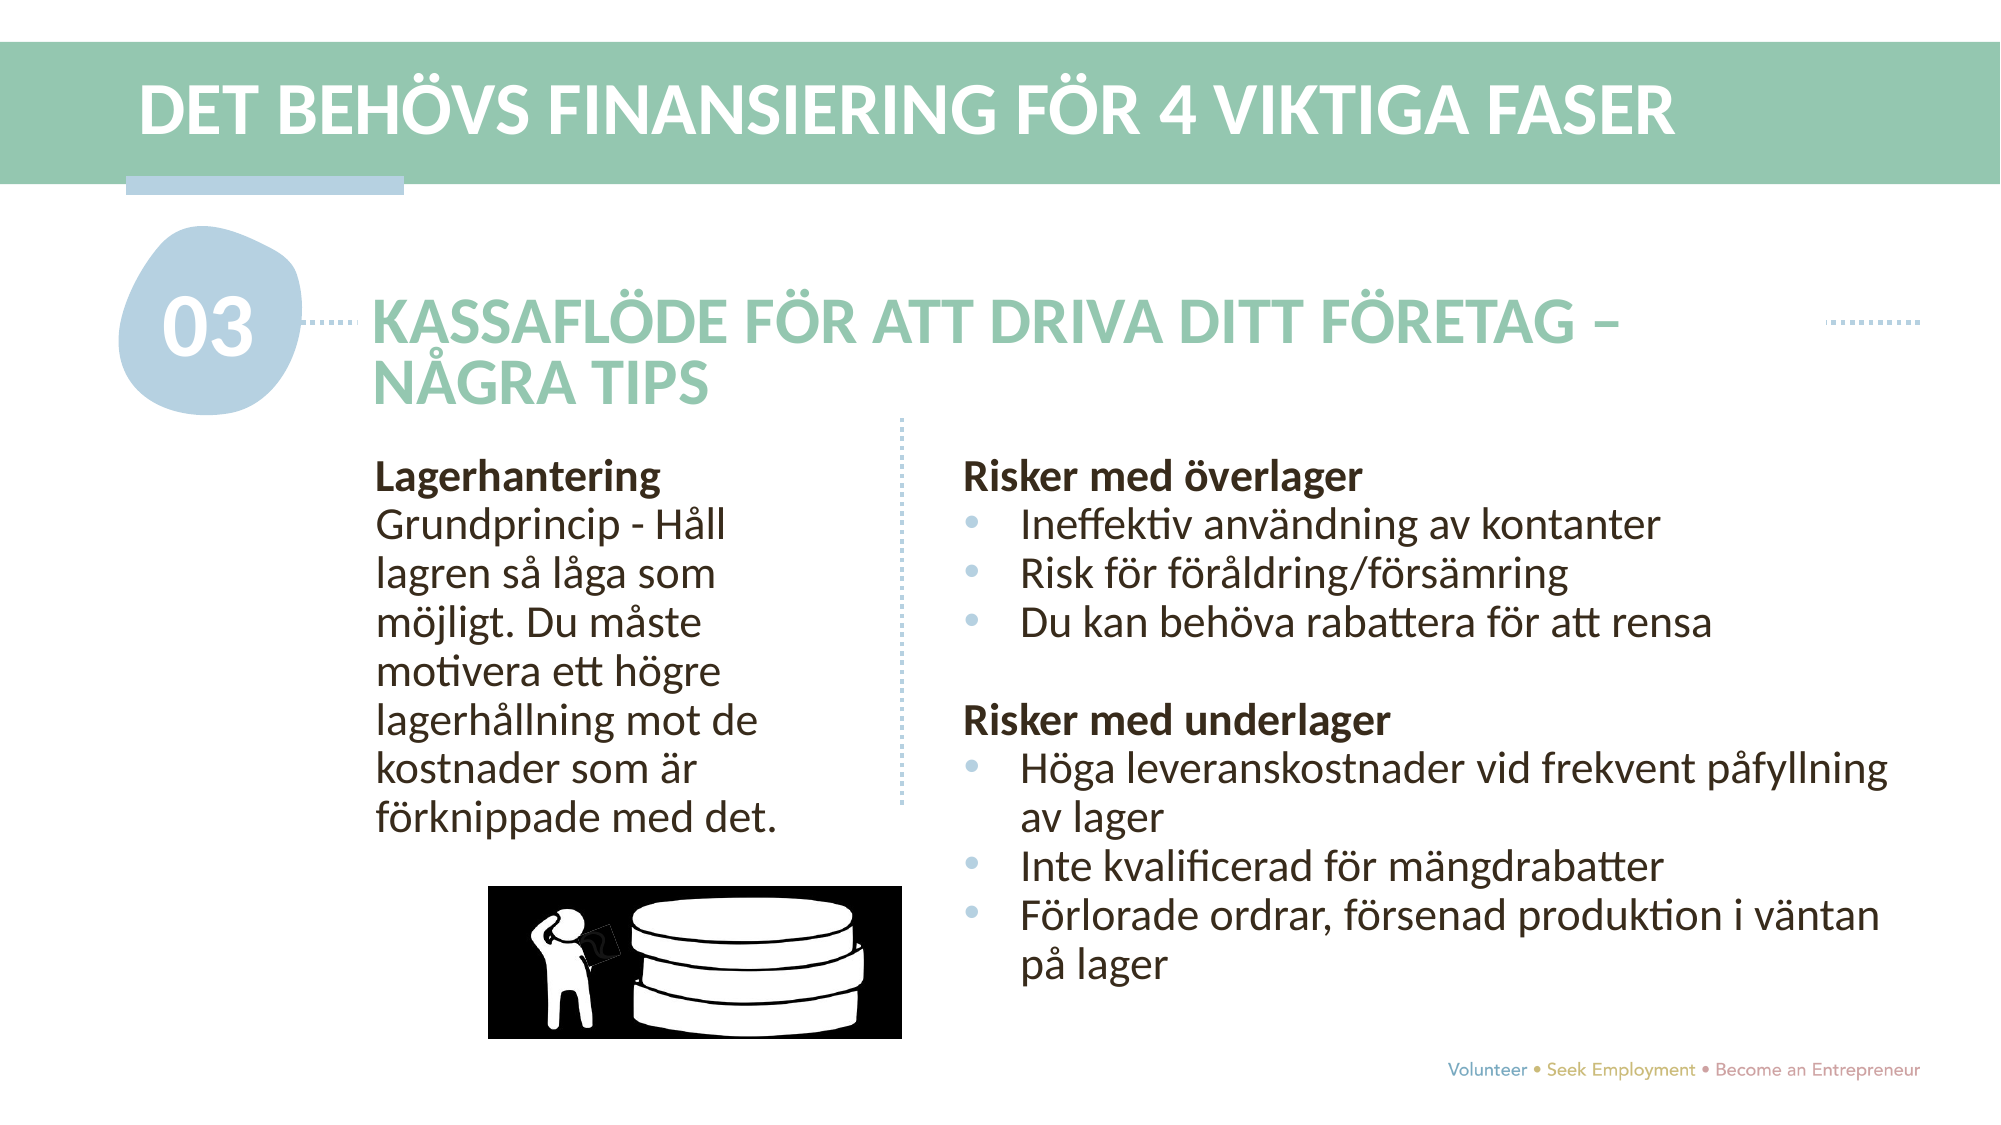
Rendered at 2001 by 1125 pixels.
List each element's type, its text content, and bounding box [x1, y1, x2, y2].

text_box Lagerhantering Grundprincip - Håll lagren så låga som möjligt. Du måste motivera ett högre lagerhållning mot de kostnader som är förknippade med det. [360, 444, 866, 1012]
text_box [488, 886, 902, 1039]
list DET BEHÖVS FINANSIERING FÖR 4 VIKTIGA FASER [123, 51, 1913, 170]
text_box Risker med överlager Ineffektiv användning av kontanter Risk för föråldring/försämring Du kan behöva rabattera för att rensa Risker med underlager Höga leveranskostnader vid frekvent påfyllning av lager Inte kvalificerad för mängdrabatter Förlorade ordrar, försenad produktion i väntan på lager [949, 444, 1936, 1012]
picture [1418, 1046, 1971, 1103]
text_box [118, 225, 302, 471]
text_box KASSAFLÖDE FÖR ATT DRIVA DITT FÖRETAG – NÅGRA TIPS [357, 288, 1826, 322]
text_box KASSAFLÖDE FÖR ATT DRIVA DITT FÖRETAG – NÅGRA TIPS [357, 323, 1826, 361]
